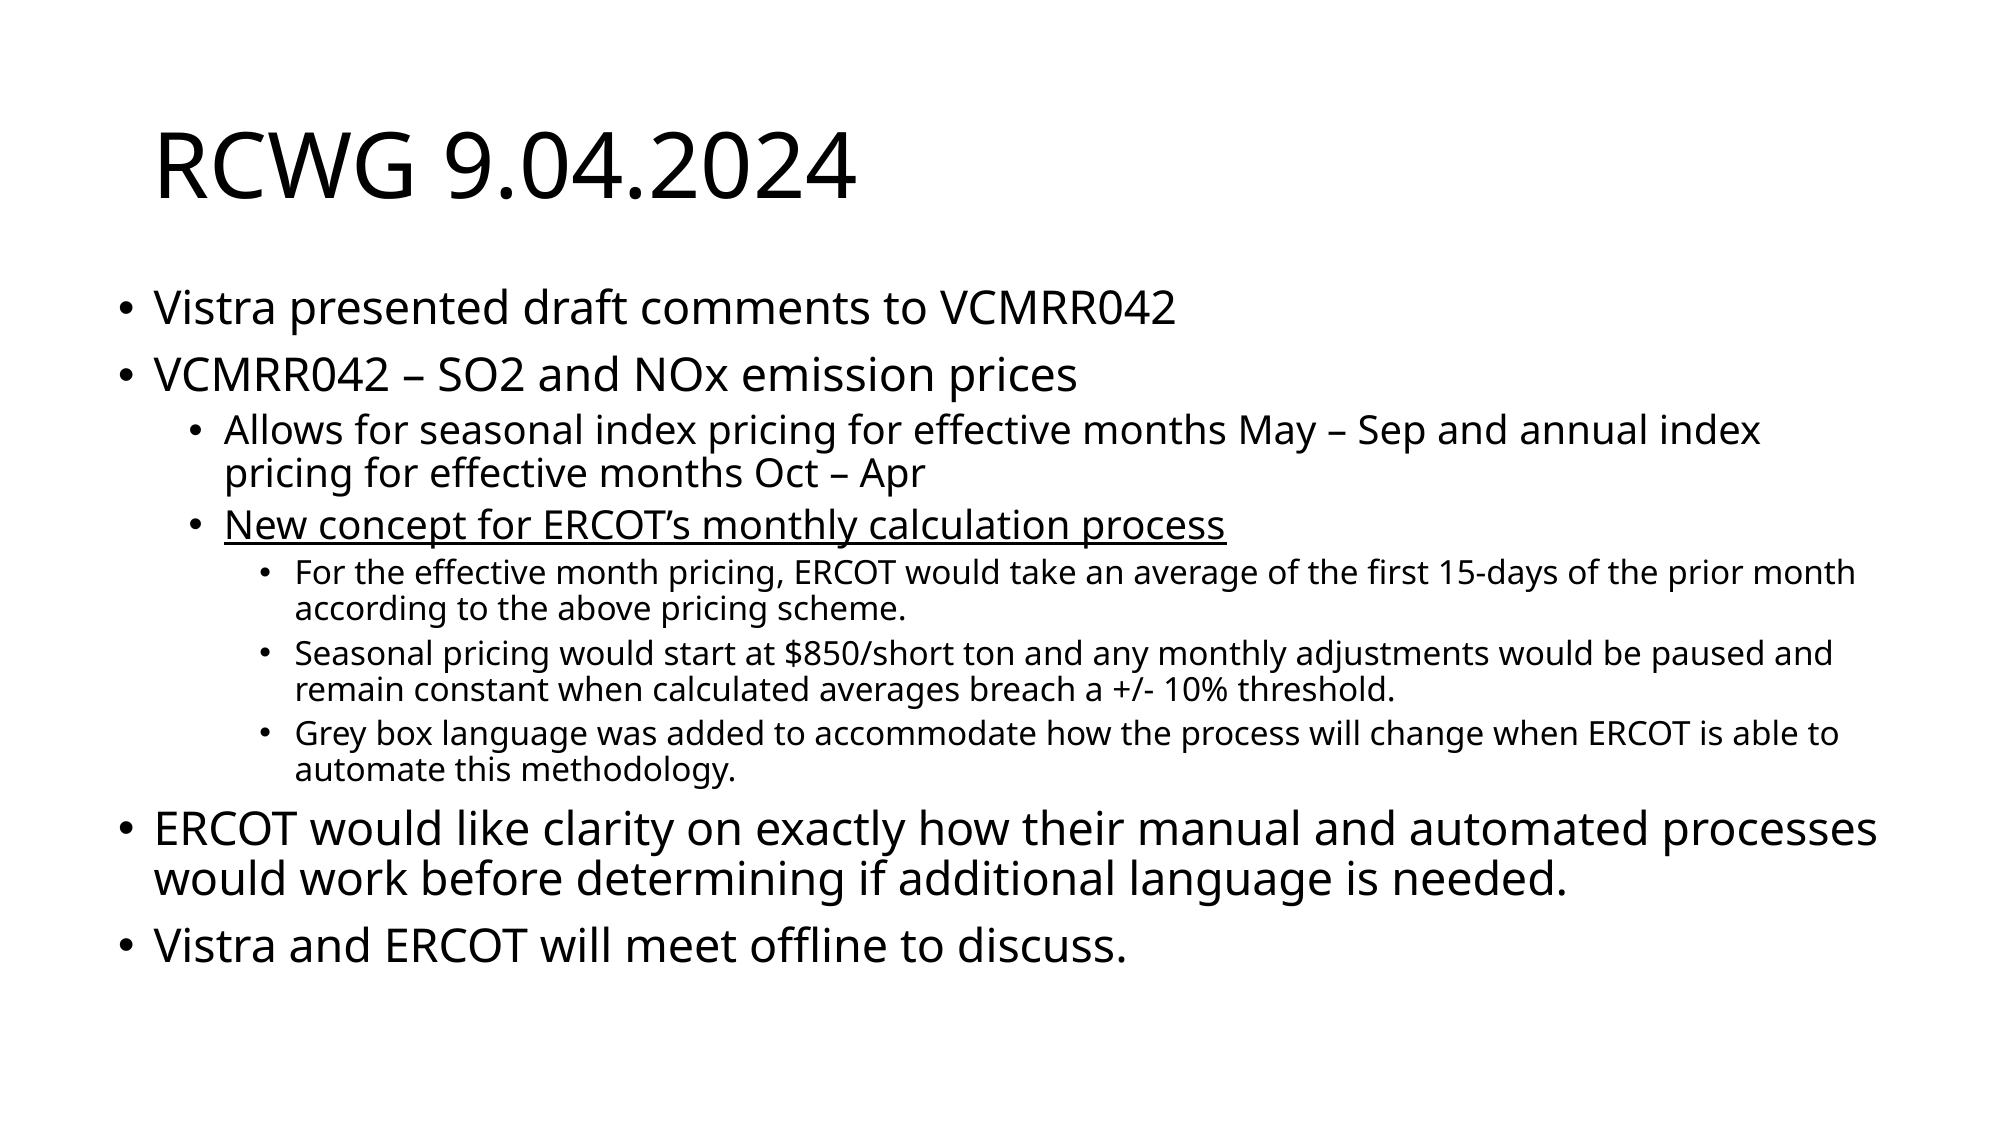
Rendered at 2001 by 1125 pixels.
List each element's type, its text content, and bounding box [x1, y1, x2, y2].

title RCWG 9.04.2024 [137, 59, 1863, 277]
list Vistra presented draft comments to VCMRR042 VCMRR042 – SO2 and NOx emission prices Allows for seasonal index pricing for effective months May – Sep and annual index pricing for effective months Oct – Apr New concept for ERCOT’s monthly calculation process For the effective month pricing, ERCOT would take an average of the first 15-days of the prior month according to the above pricing scheme. Seasonal pricing would start at $850/short ton and any monthly adjustments would be paused and remain constant when calculated averages breach a +/- 10% threshold. Grey box language was added to accommodate how the process will change when ERCOT is able to automate this methodology. ERCOT would like clarity on exactly how their manual and automated processes would work before determining if additional language is needed. Vistra and ERCOT will meet offline to discuss. [103, 277, 1897, 992]
